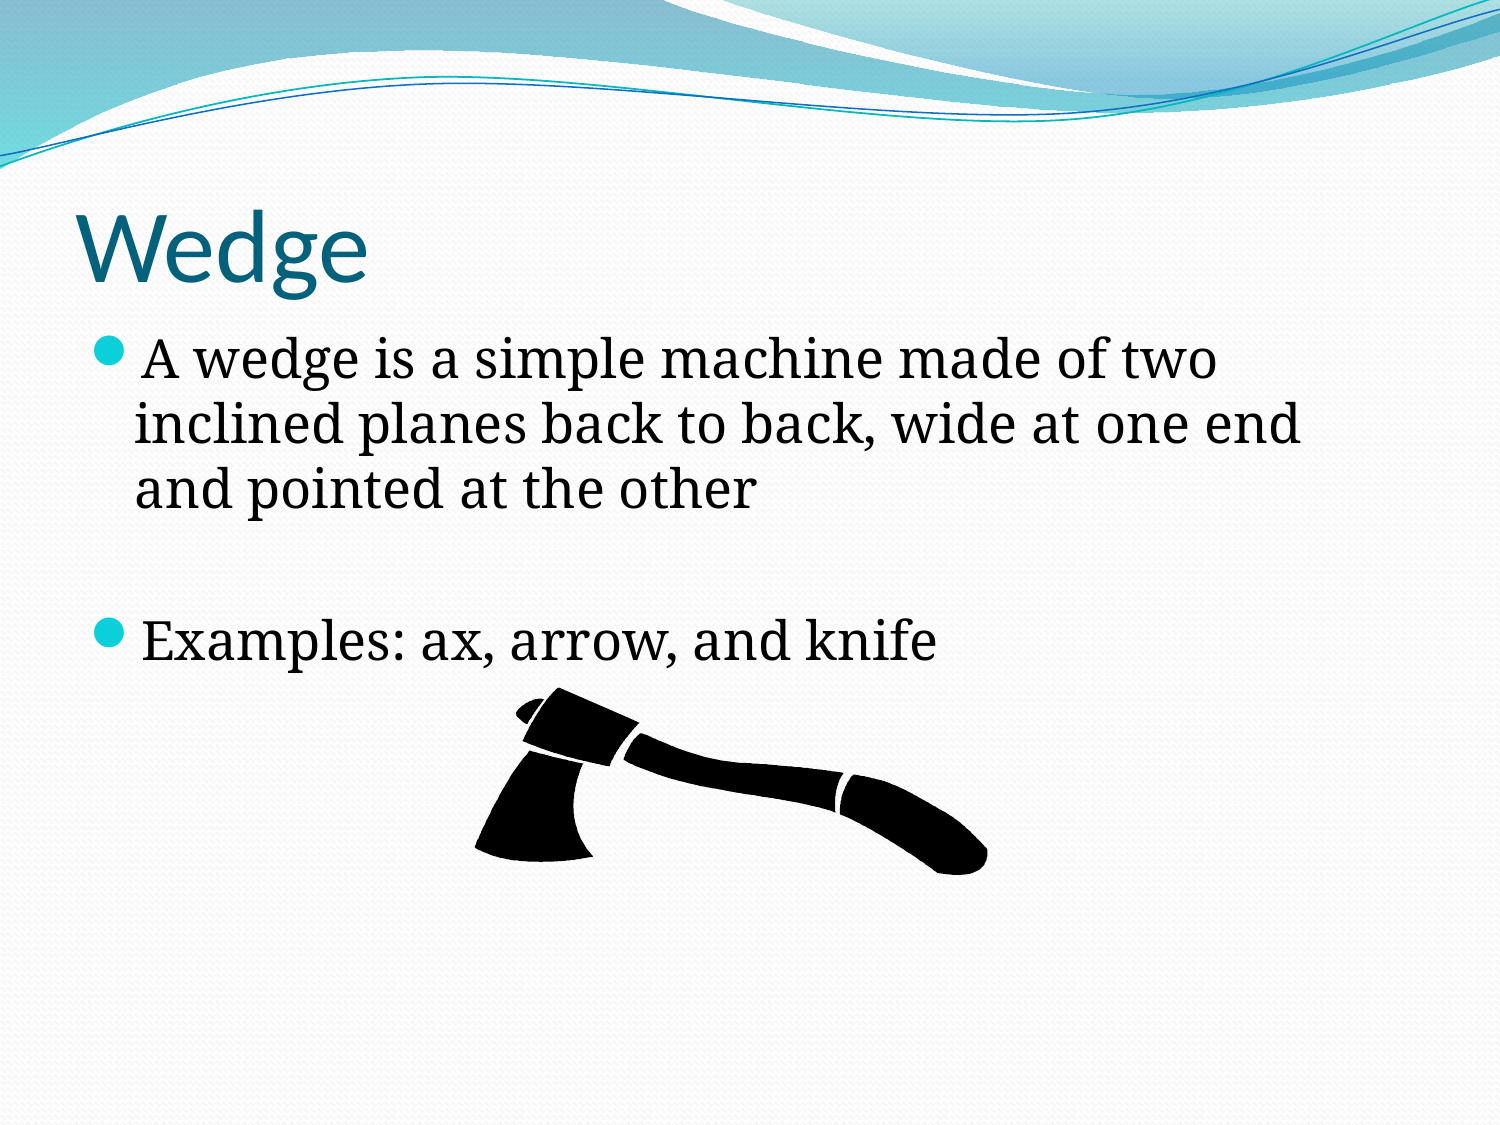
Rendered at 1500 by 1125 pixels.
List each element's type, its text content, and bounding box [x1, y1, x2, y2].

title Wedge [75, 115, 1425, 303]
picture [474, 687, 988, 876]
list A wedge is a simple machine made of two inclined planes back to back, wide at one end and pointed at the other Examples: ax, arrow, and knife [75, 317, 1425, 1038]
